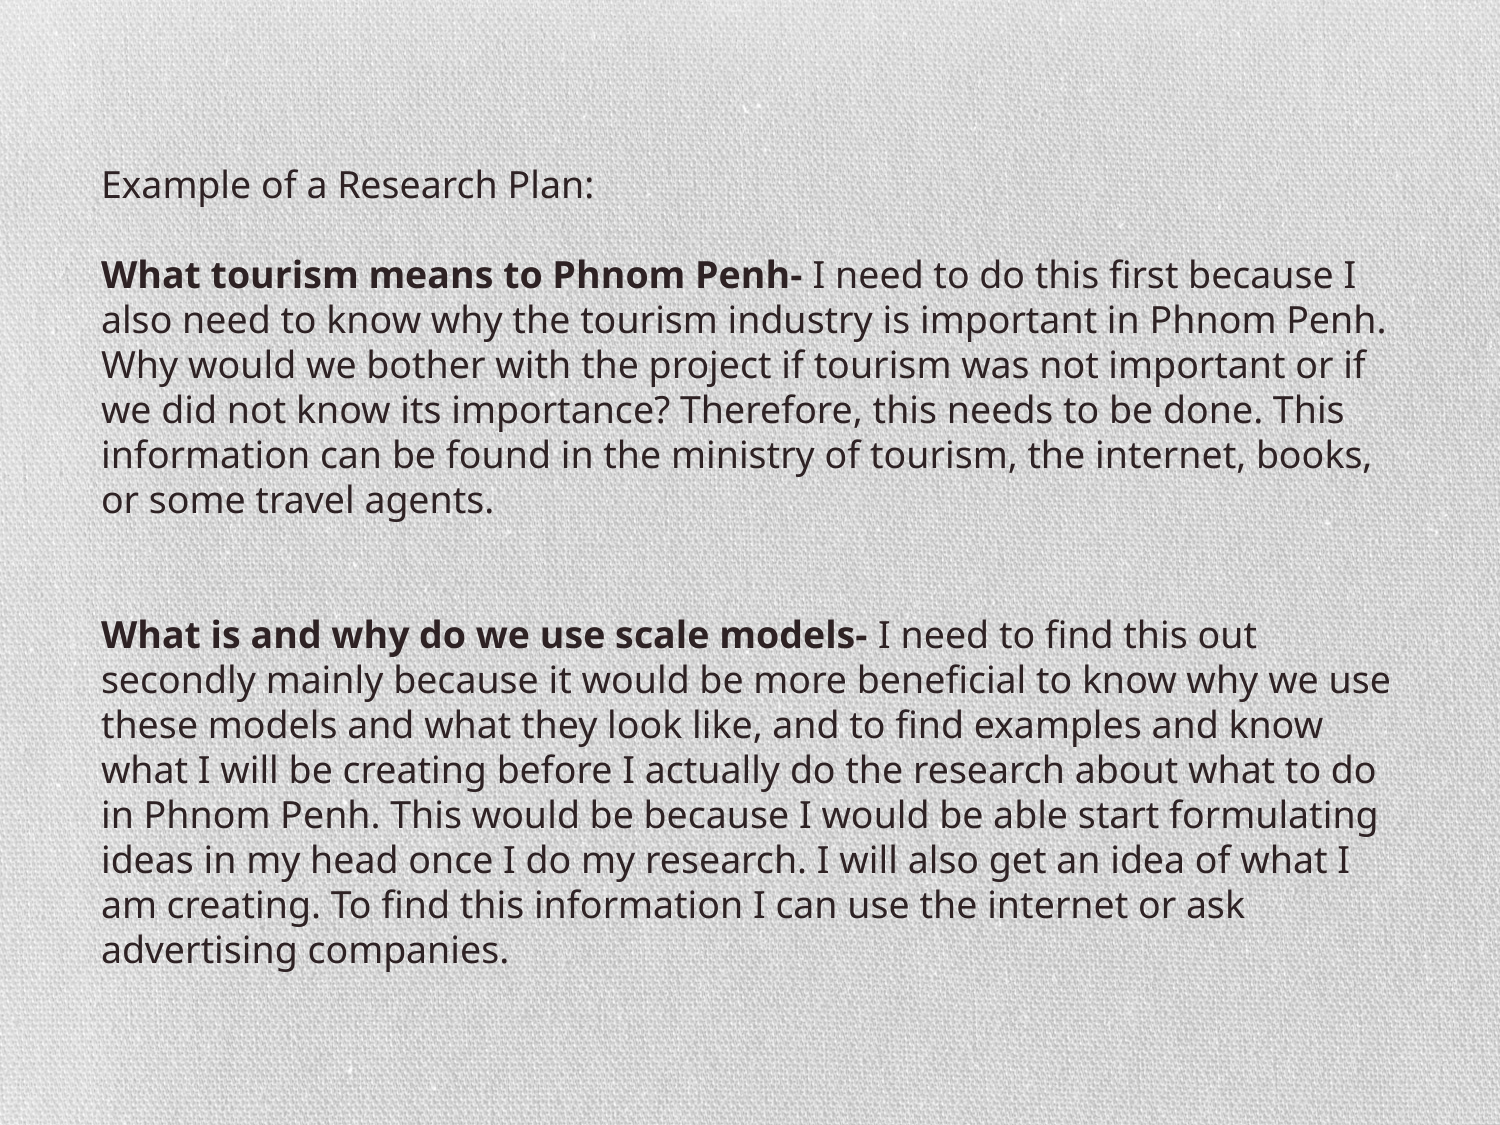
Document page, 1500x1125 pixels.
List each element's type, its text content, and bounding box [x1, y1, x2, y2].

text_box Example of a Research Plan: What tourism means to Phnom Penh- I need to do this first because I also need to know why the tourism industry is important in Phnom Penh. Why would we bother with the project if tourism was not important or if we did not know its importance? Therefore, this needs to be done. This information can be found in the ministry of tourism, the internet, books, or some travel agents. What is and why do we use scale models- I need to find this out secondly mainly because it would be more beneficial to know why we use these models and what they look like, and to find examples and know what I will be creating before I actually do the research about what to do in Phnom Penh. This would be because I would be able start formulating ideas in my head once I do my research. I will also get an idea of what I am creating. To find this information I can use the internet or ask advertising companies. [86, 153, 1415, 1023]
